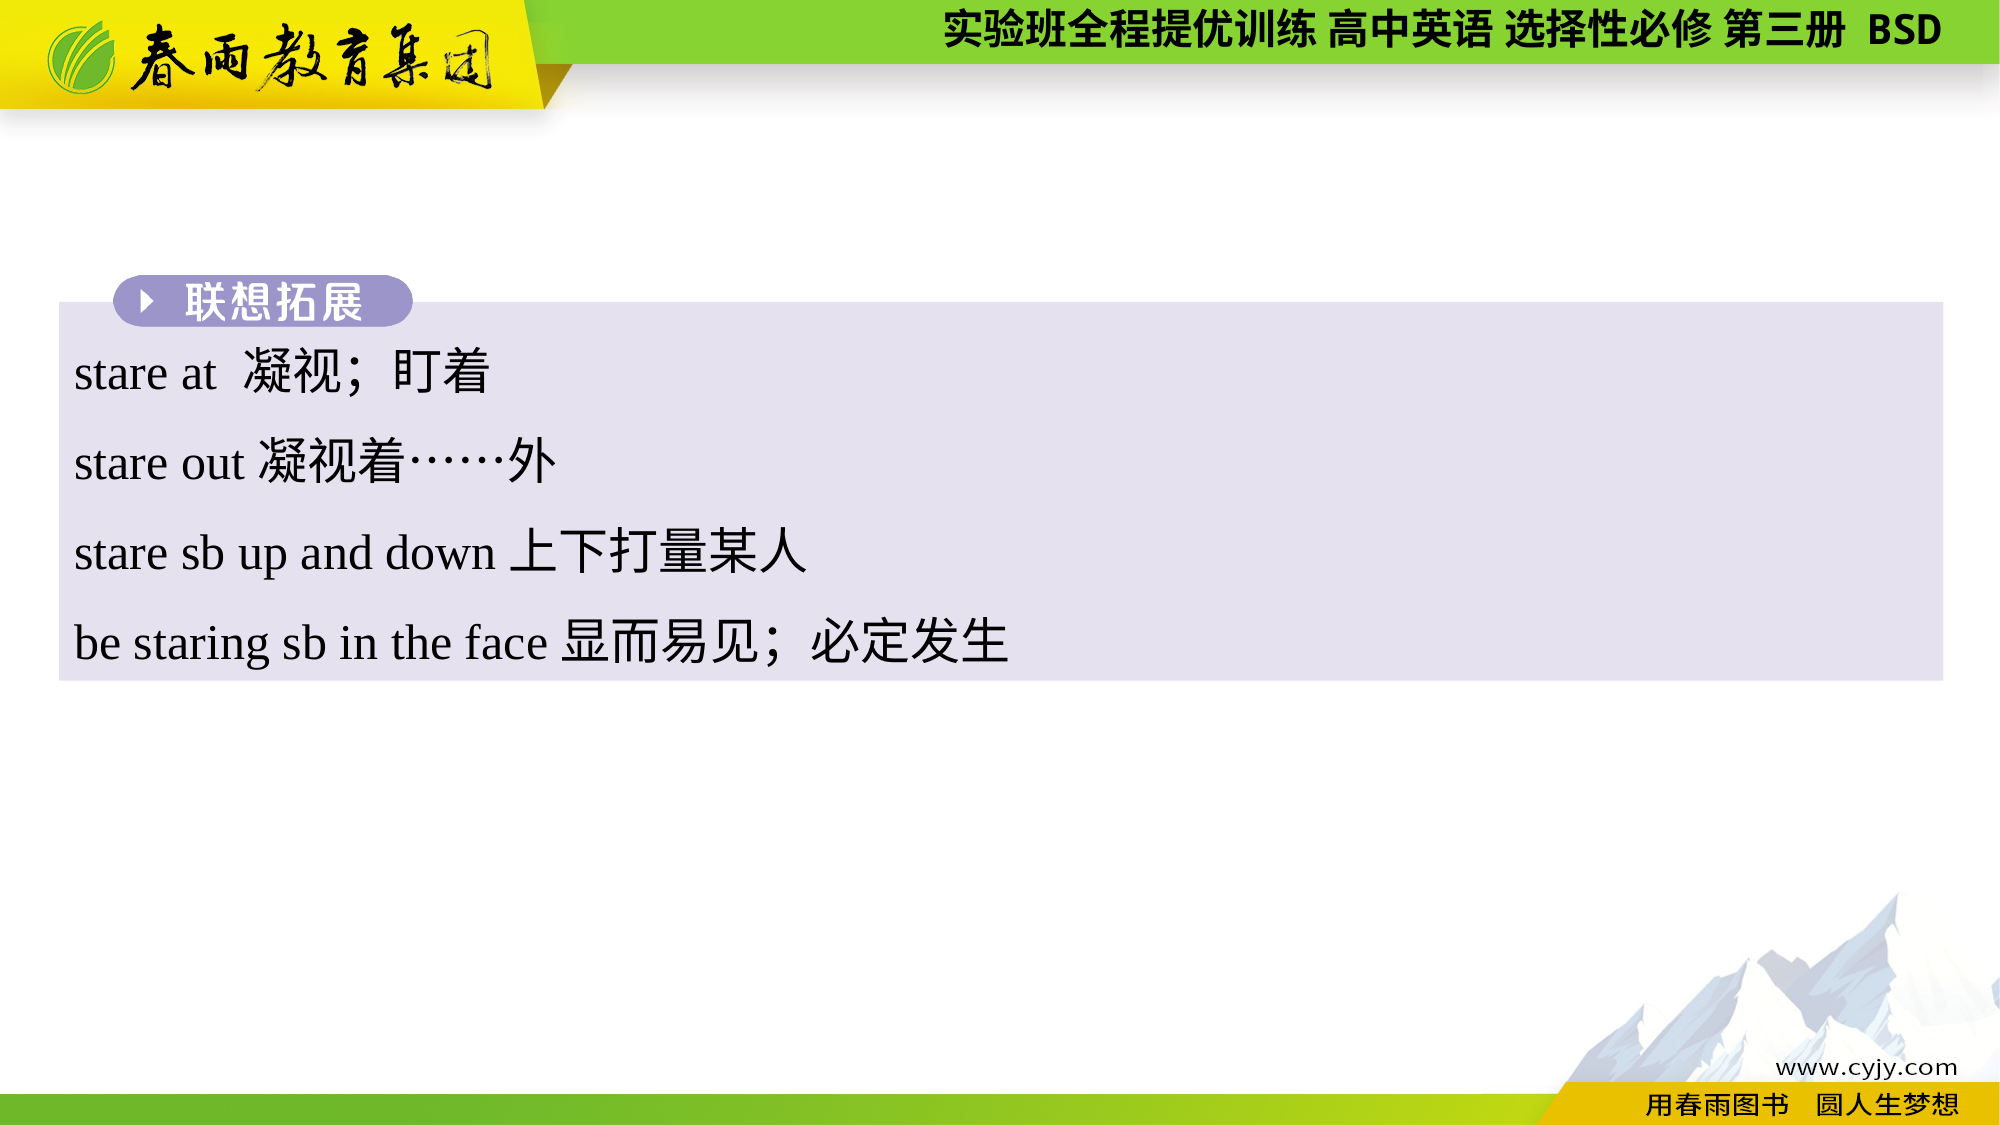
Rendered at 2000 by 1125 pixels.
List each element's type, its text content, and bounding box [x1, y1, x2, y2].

picture [0, 0, 2000, 1125]
list stare at 凝视；盯着 stare out凝视着……外 stare sb up and down上下打量某人 be staring sb in the face显而易见；必定发生 [59, 301, 1944, 681]
